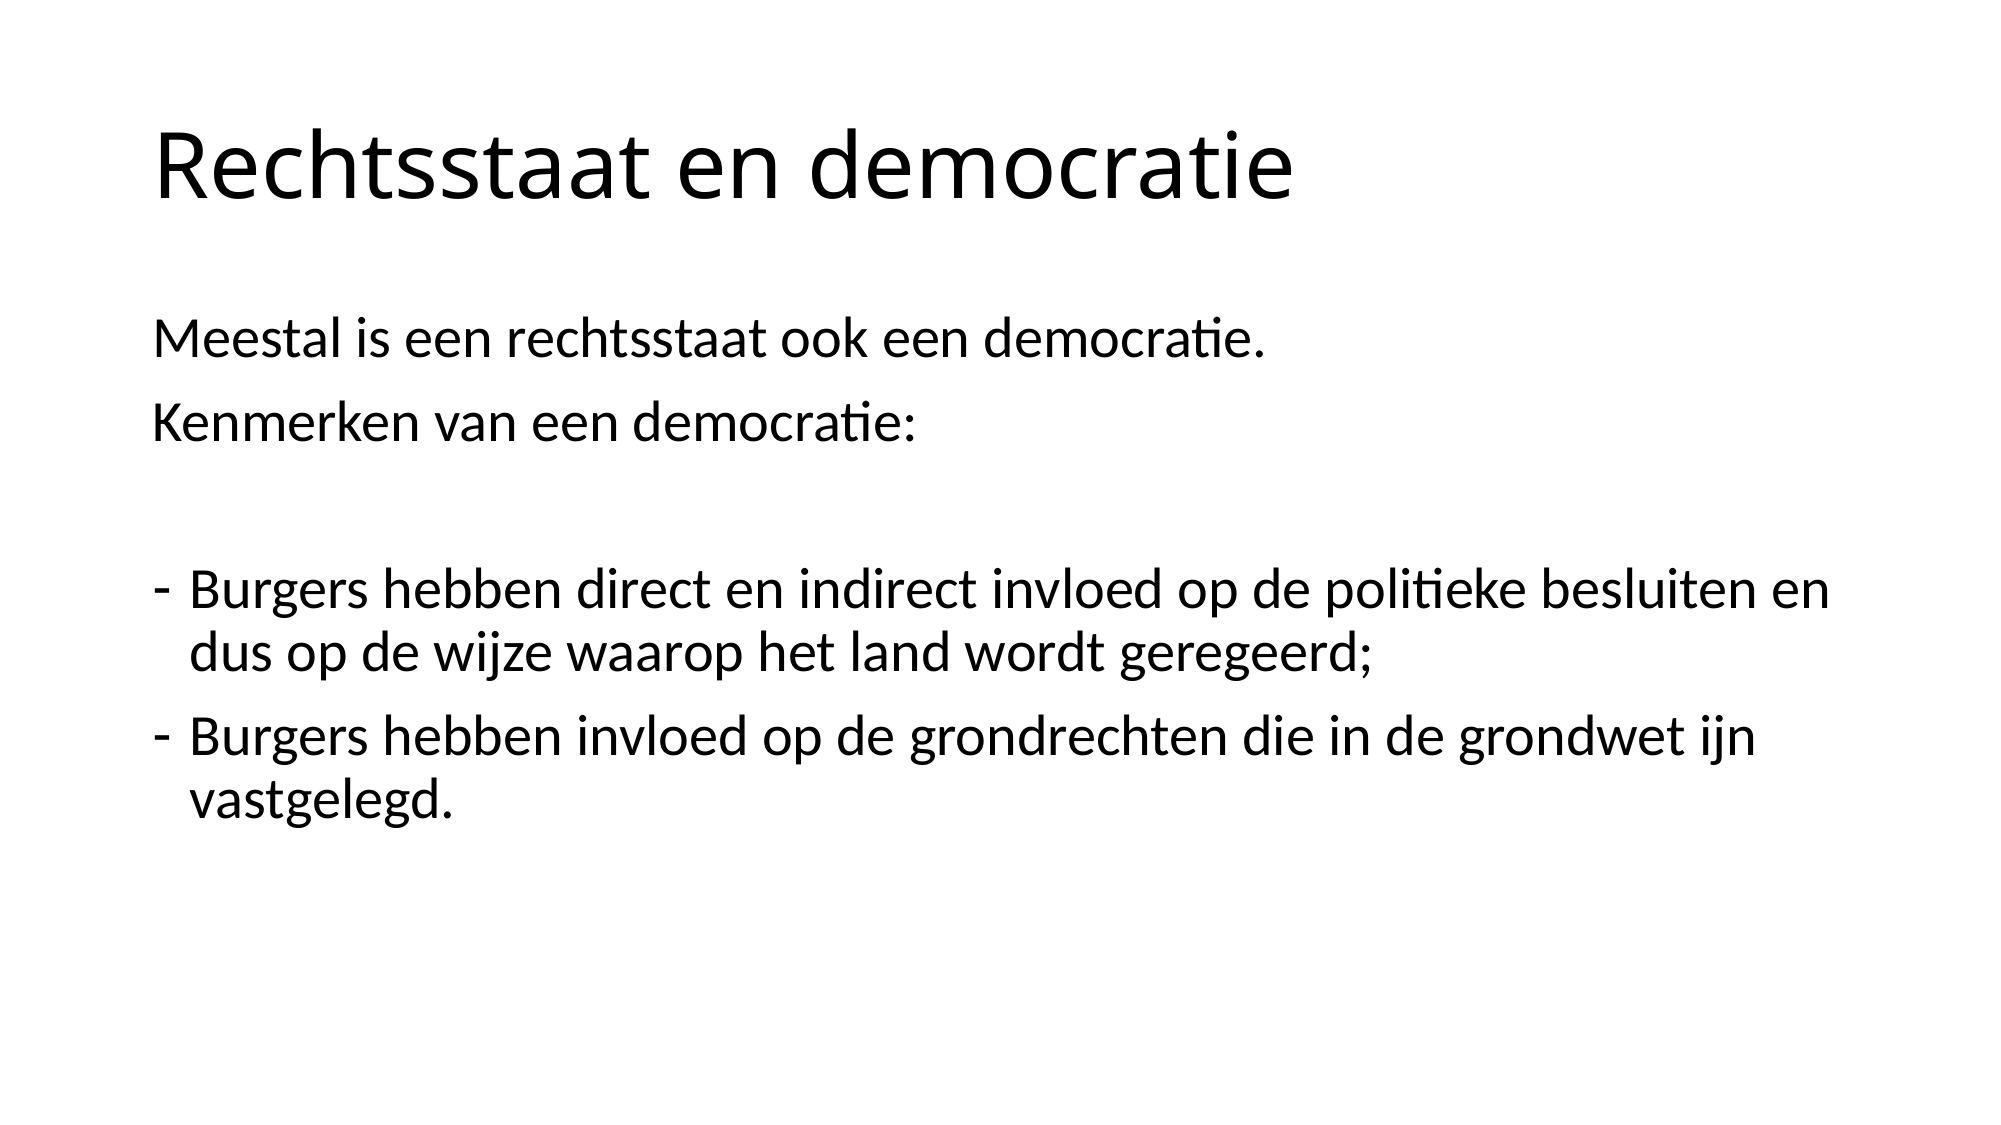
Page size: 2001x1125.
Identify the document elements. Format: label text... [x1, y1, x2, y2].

list Meestal is een rechtsstaat ook een democratie. Kenmerken van een democratie: Burgers hebben direct en indirect invloed op de politieke besluiten en dus op de wijze waarop het land wordt geregeerd; Burgers hebben invloed op de grondrechten die in de grondwet ijn vastgelegd. [137, 299, 1863, 1014]
title Rechtsstaat en democratie [137, 59, 1863, 278]
